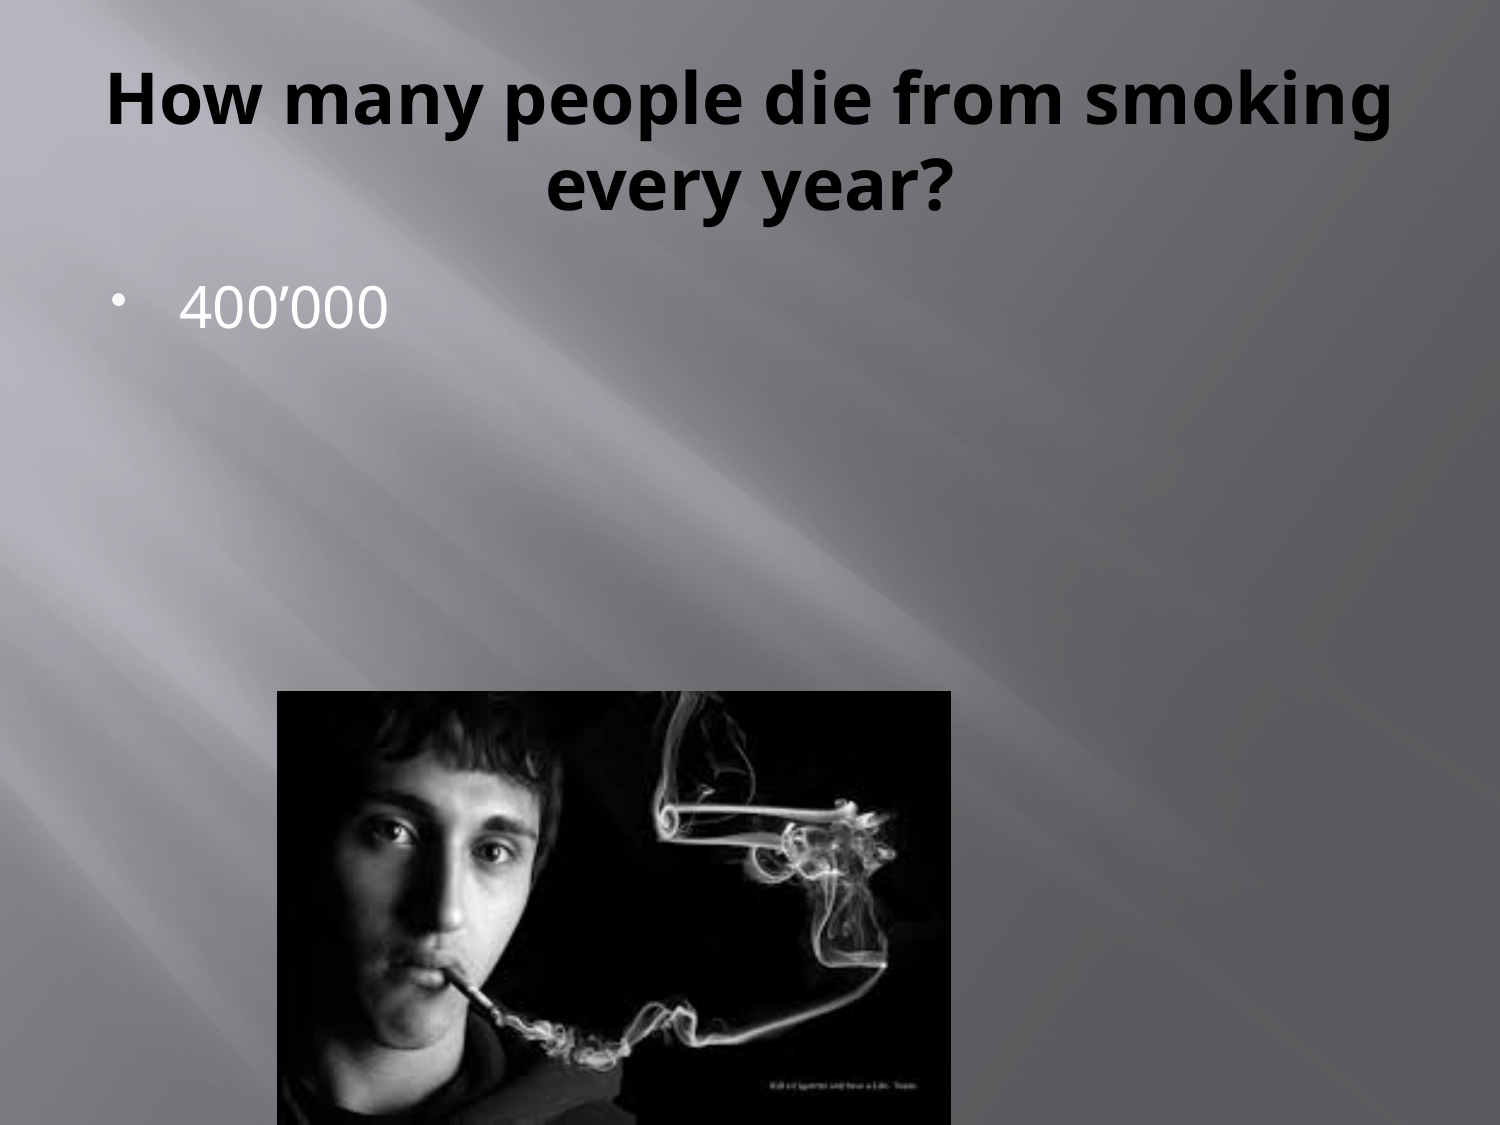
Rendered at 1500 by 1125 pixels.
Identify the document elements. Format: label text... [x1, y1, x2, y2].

title How many people die from smoking every year? [75, 45, 1425, 233]
list 400’000 [75, 262, 1425, 1035]
picture [276, 691, 952, 1125]
